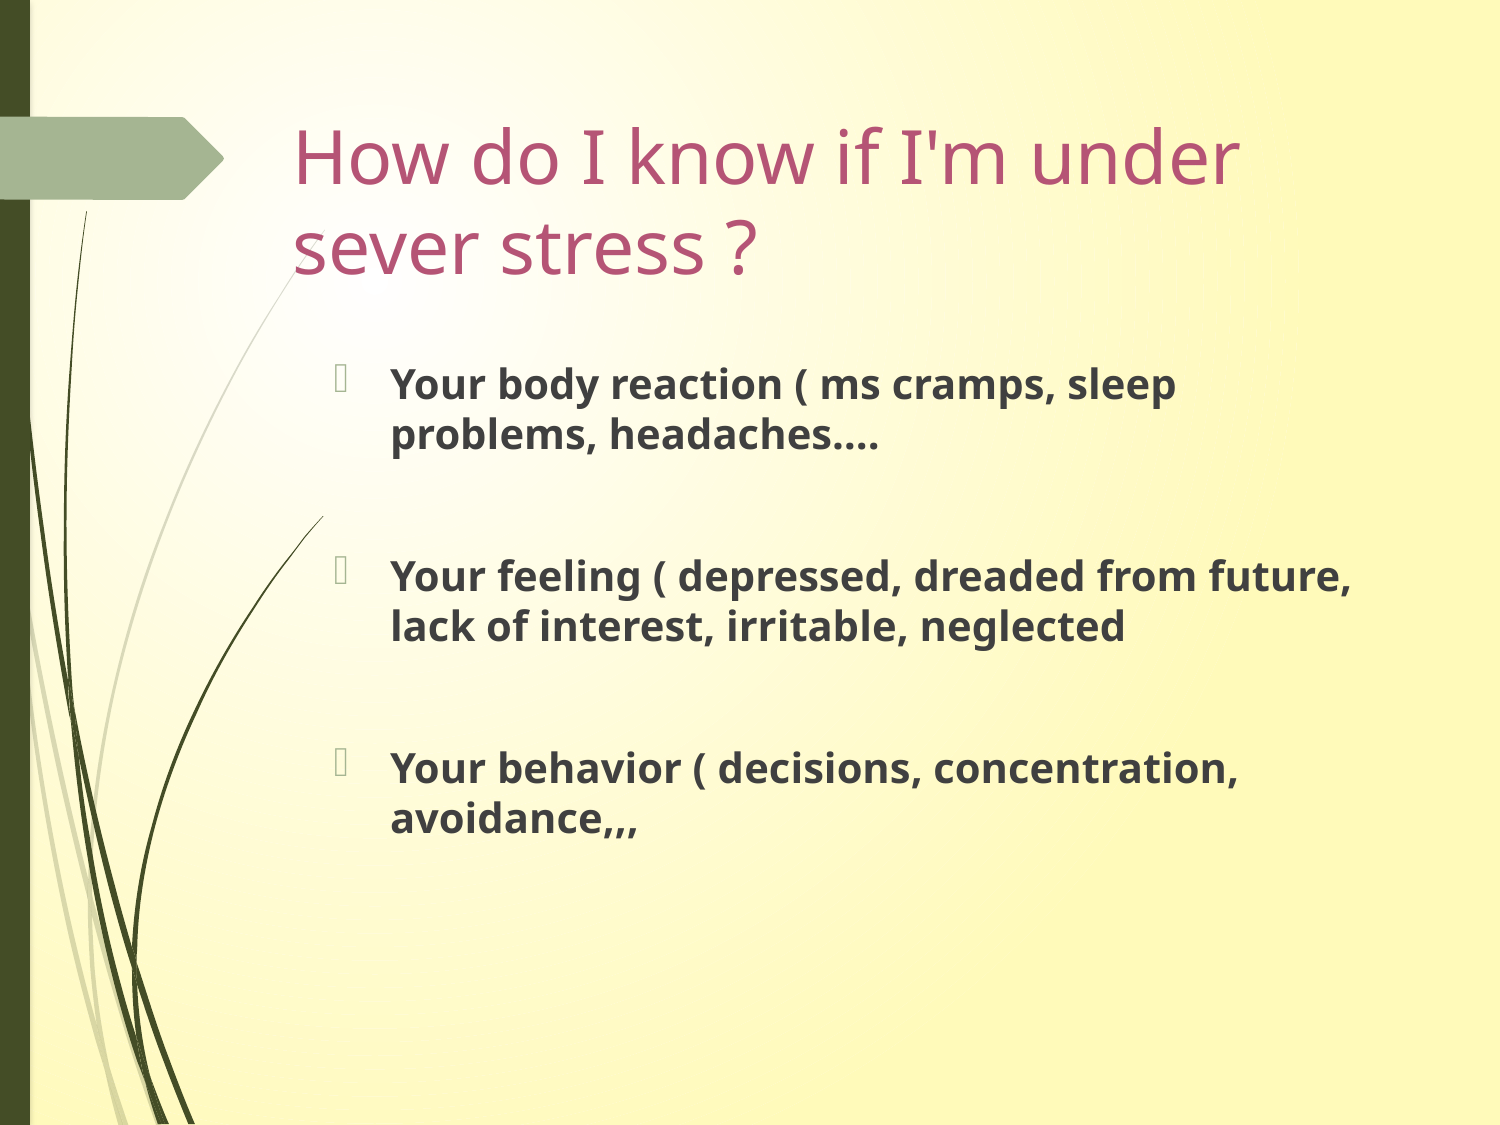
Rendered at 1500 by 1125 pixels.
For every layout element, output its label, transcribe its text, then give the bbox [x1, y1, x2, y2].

title How do I know if I'm under sever stress ? [277, 101, 1359, 312]
list Your body reaction ( ms cramps, sleep problems, headaches…. Your feeling ( depressed, dreaded from future, lack of interest, irritable, neglected Your behavior ( decisions, concentration, avoidance,,, [318, 350, 1400, 970]
